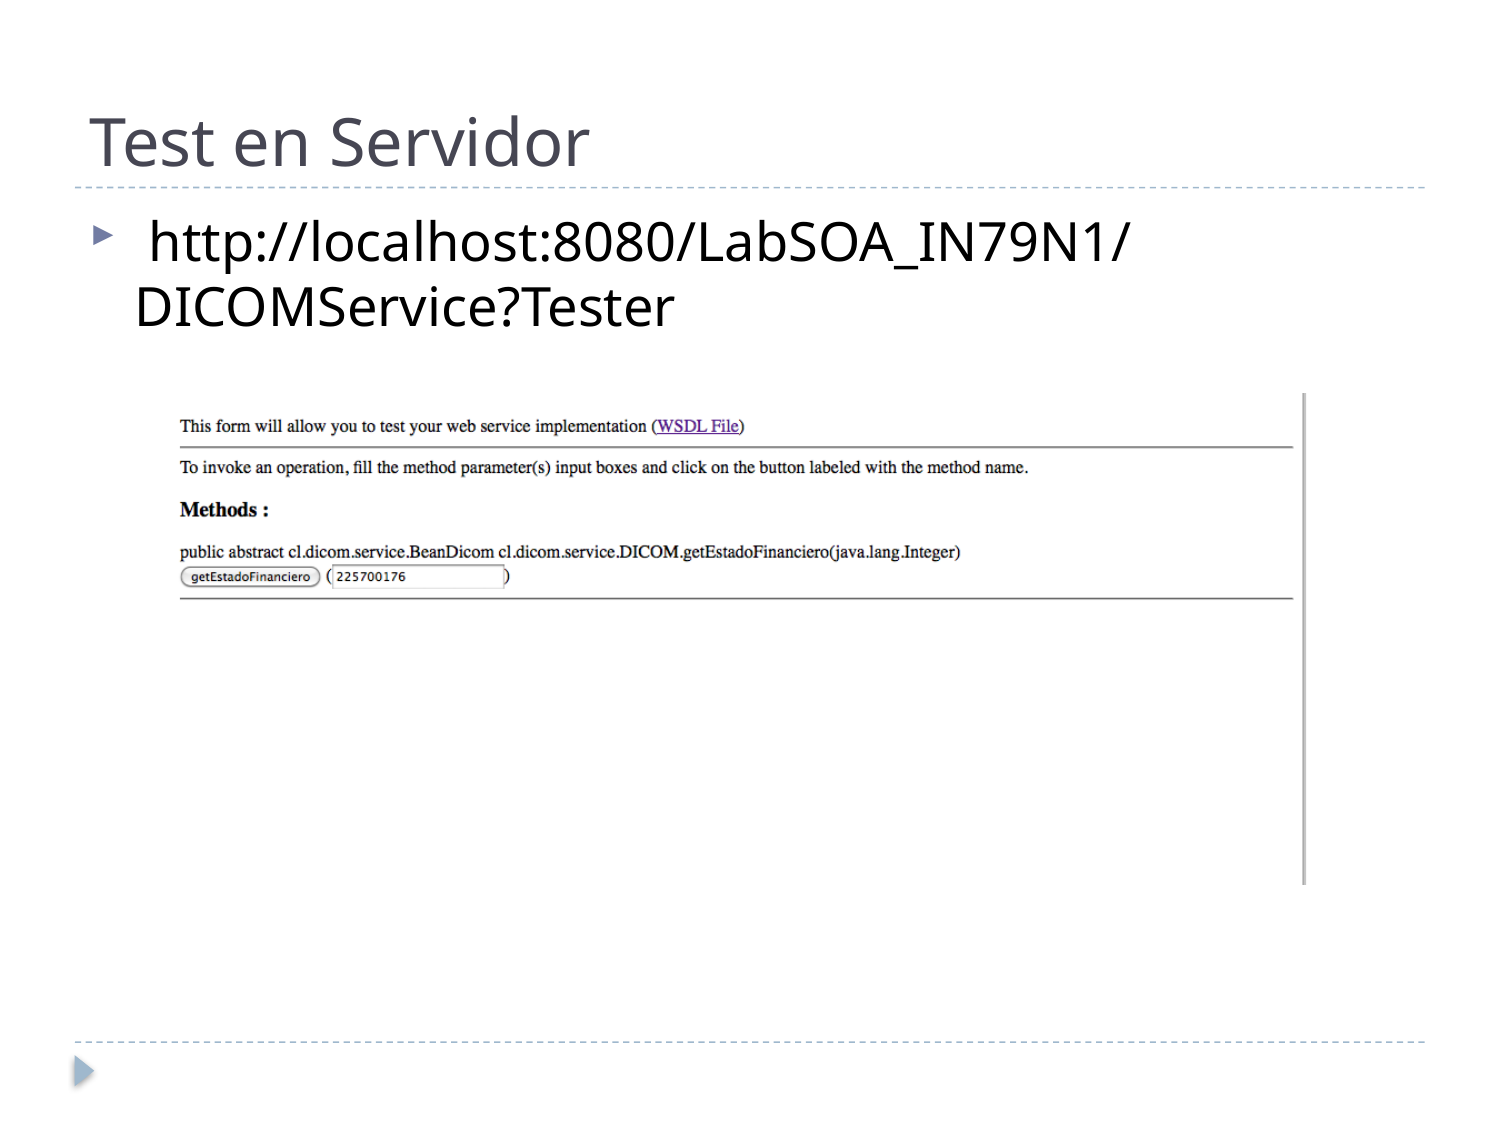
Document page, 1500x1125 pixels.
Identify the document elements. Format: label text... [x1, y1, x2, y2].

list http://localhost:8080/LabSOA_IN79N1/DICOMService?Tester [75, 200, 1425, 1010]
title Test en Servidor [75, 24, 1425, 188]
picture [174, 393, 1307, 885]
